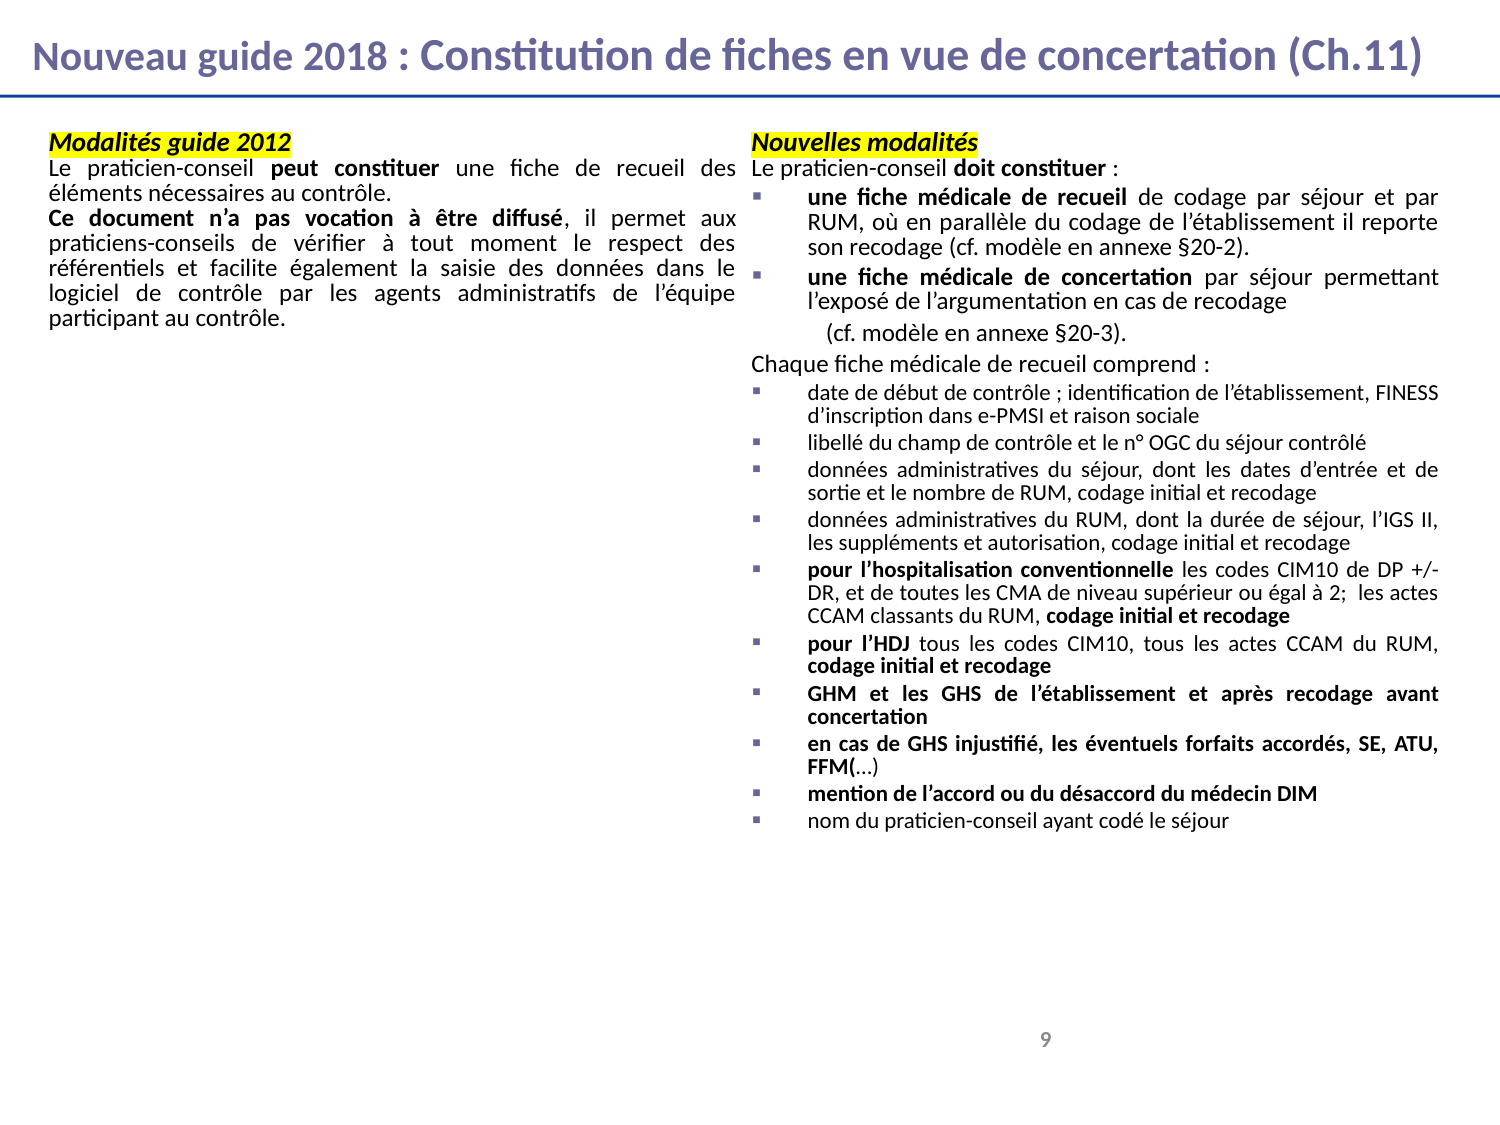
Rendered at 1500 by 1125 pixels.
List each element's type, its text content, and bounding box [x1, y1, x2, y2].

slide_number 9 [874, 1017, 1225, 1078]
table_header Nouvelles modalités Le praticien-conseil doit constituer : une fiche médicale de recueil de codage par séjour et par RUM, où en parallèle du codage de l’établissement il reporte son recodage (cf. modèle en annexe §20-2). une fiche médicale de concertation par séjour permettant l’exposé de l’argumentation en cas de recodage (cf. modèle en annexe §20-3). Chaque fiche médicale de recueil comprend : date de début de contrôle ; identification de l’établissement, FINESS d’inscription dans e-PMSI et raison sociale libellé du champ de contrôle et le n° OGC du séjour contrôlé données administratives du séjour, dont les dates d’entrée et de sortie et le nombre de RUM, codage initial et recodage données administratives du RUM, dont la durée de séjour, l’IGS II, les suppléments et autorisation, codage initial et recodage pour l’hospitalisation conventionnelle les codes CIM10 de DP +/-DR, et de toutes les CMA de niveau supérieur ou égal à 2; les actes CCAM classants du RUM, codage initial et recodage pour l’HDJ tous les codes CIM10, tous les actes CCAM du RUM, codage initial et recodage GHM et les GHS de l’établissement et après recodage avant concertation en cas de GHS injustifié, les éventuels forfaits accordés, SE, ATU, FFM(…) mention de l’accord ou du désaccord du médecin DIM nom du praticien-conseil ayant codé le séjour [745, 132, 1446, 1015]
table_header Modalités guide 2012 Le praticien-conseil peut constituer une fiche de recueil des éléments nécessaires au contrôle. Ce document n’a pas vocation à être diffusé, il permet aux praticiens-conseils de vérifier à tout moment le respect des référentiels et facilite également la saisie des données dans le logiciel de contrôle par les agents administratifs de l’équipe participant au contrôle. [42, 132, 743, 1015]
title Nouveau guide 2018 : Constitution de fiches en vue de concertation (Ch.11) [17, 17, 1500, 82]
